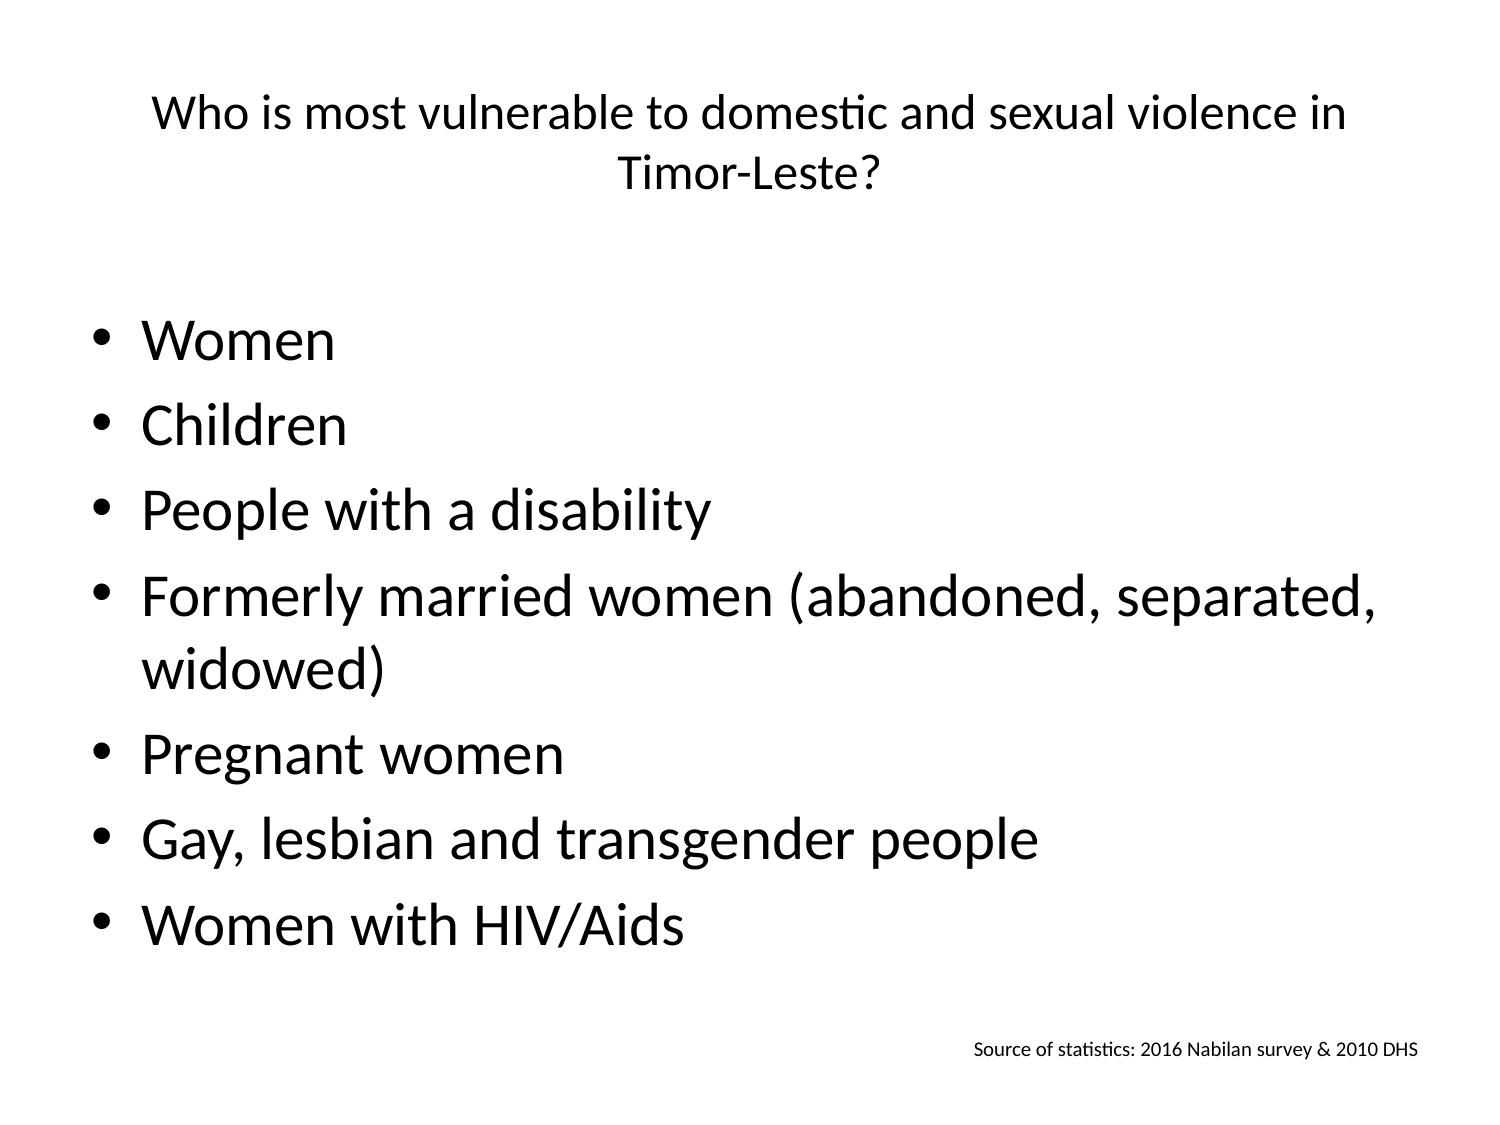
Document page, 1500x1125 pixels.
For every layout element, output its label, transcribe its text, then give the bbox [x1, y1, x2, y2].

list Women Children People with a disability Formerly married women (abandoned, separated, widowed) Pregnant women Gay, lesbian and transgender people Women with HIV/Aids [76, 291, 1399, 973]
text_box Source of statistics: 2016 Nabilan survey & 2010 DHS [959, 1027, 1483, 1068]
title Who is most vulnerable to domestic and sexual violence in Timor-Leste? [76, 70, 1424, 209]
